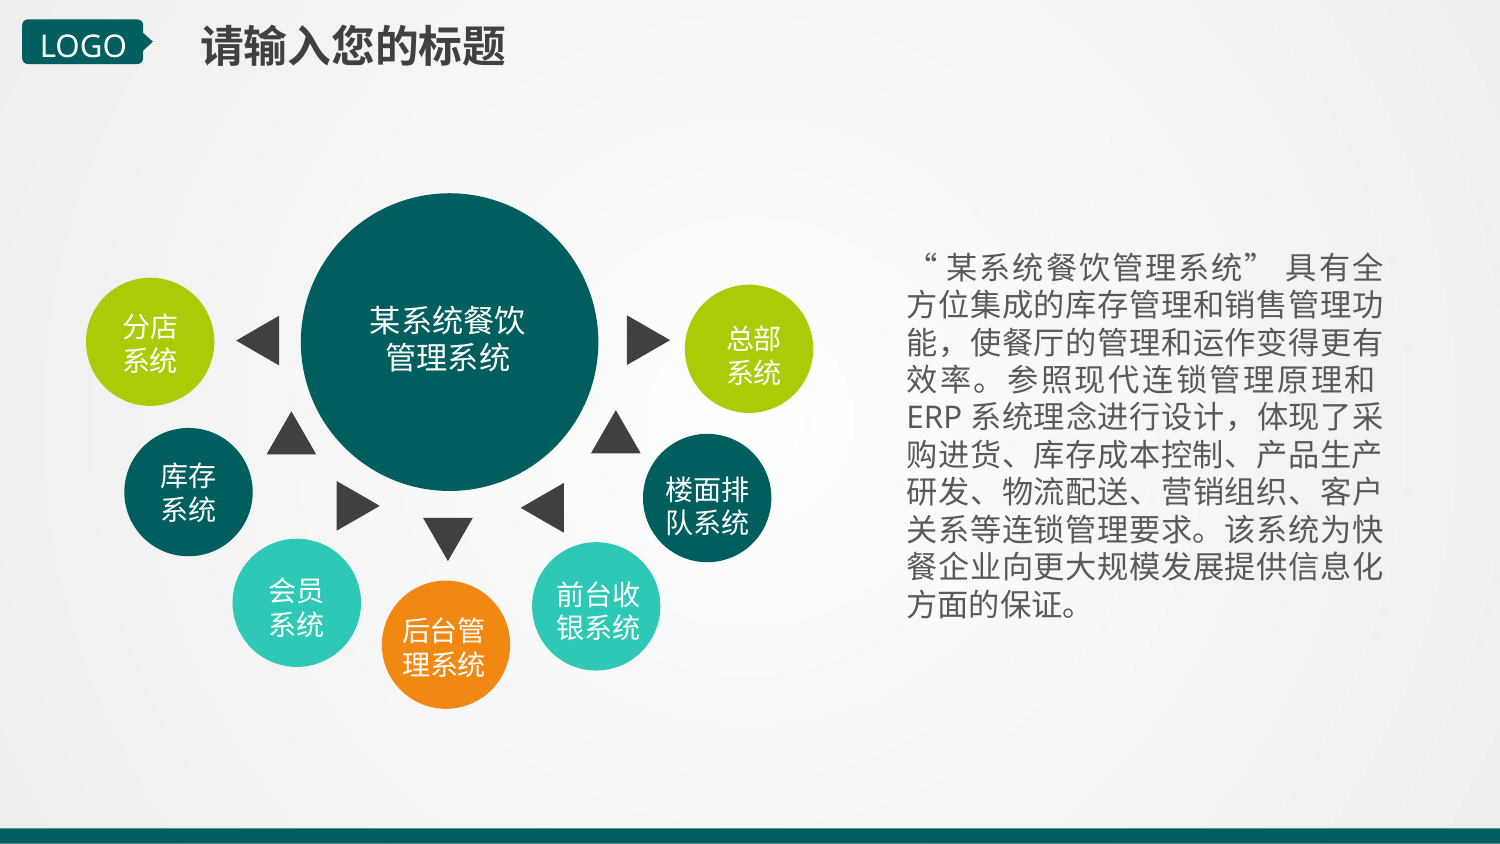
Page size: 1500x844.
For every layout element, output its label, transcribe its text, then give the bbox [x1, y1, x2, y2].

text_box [78, 270, 222, 413]
text_box 请输入您的标题 [154, 11, 600, 79]
picture [0, 0, 1500, 828]
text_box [374, 573, 518, 716]
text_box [117, 421, 260, 564]
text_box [300, 193, 599, 492]
text_box [626, 315, 671, 366]
text_box [423, 517, 473, 562]
text_box [266, 411, 295, 455]
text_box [525, 535, 668, 678]
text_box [225, 531, 369, 675]
text_box [603, 410, 630, 454]
text_box [143, 24, 153, 59]
text_box LOGO [25, 18, 143, 71]
text_box [236, 315, 280, 366]
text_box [677, 277, 821, 420]
text_box [520, 500, 564, 533]
text_box [336, 500, 380, 529]
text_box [635, 426, 779, 570]
text_box “某系统餐饮管理系统” 具有全方位集成的库存管理和销售管理功能，使餐厅的管理和运作变得更有效率。参照现代连锁管理原理和ERP系统理念进行设计，体现了采购进货、库存成本控制、产品生产研发、物流配送、营销组织、客户关系等连锁管理要求。该系统为快餐企业向更大规模发展提供信息化方面的保证。 [891, 240, 1399, 630]
